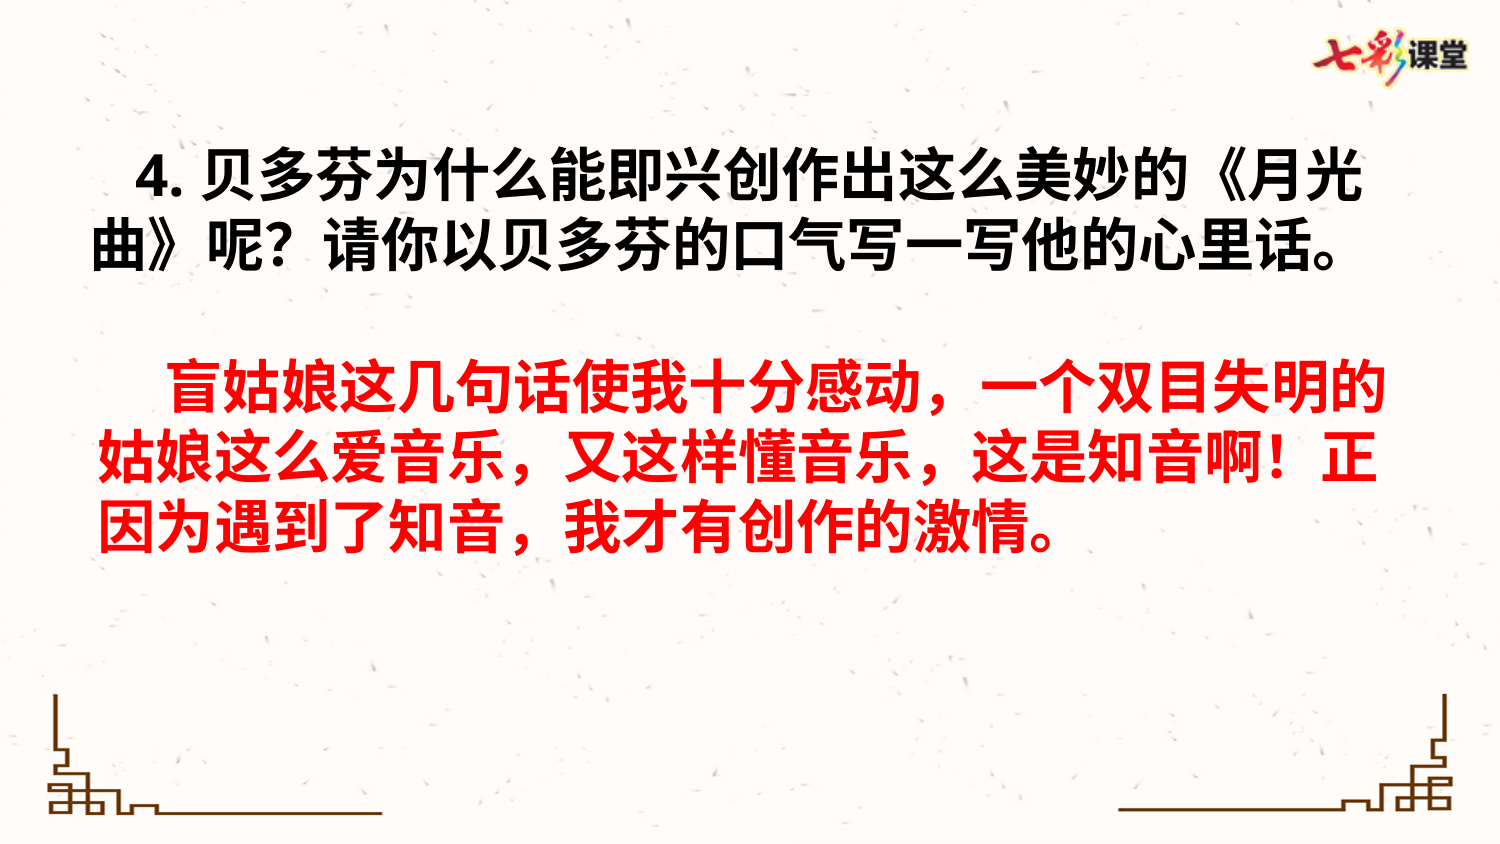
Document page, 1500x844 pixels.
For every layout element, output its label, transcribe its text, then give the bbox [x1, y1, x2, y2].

text_box 盲姑娘这几句话使我十分感动，一个双目失明的姑娘这么爱音乐，又这样懂音乐，这是知音啊！正因为遇到了知音，我才有创作的激情。 [82, 343, 1424, 568]
picture [0, 0, 1500, 844]
text_box 4.贝多芬为什么能即兴创作出这么美妙的《月光曲》呢？请你以贝多芬的口气写一写他的心里话。 [75, 130, 1407, 285]
